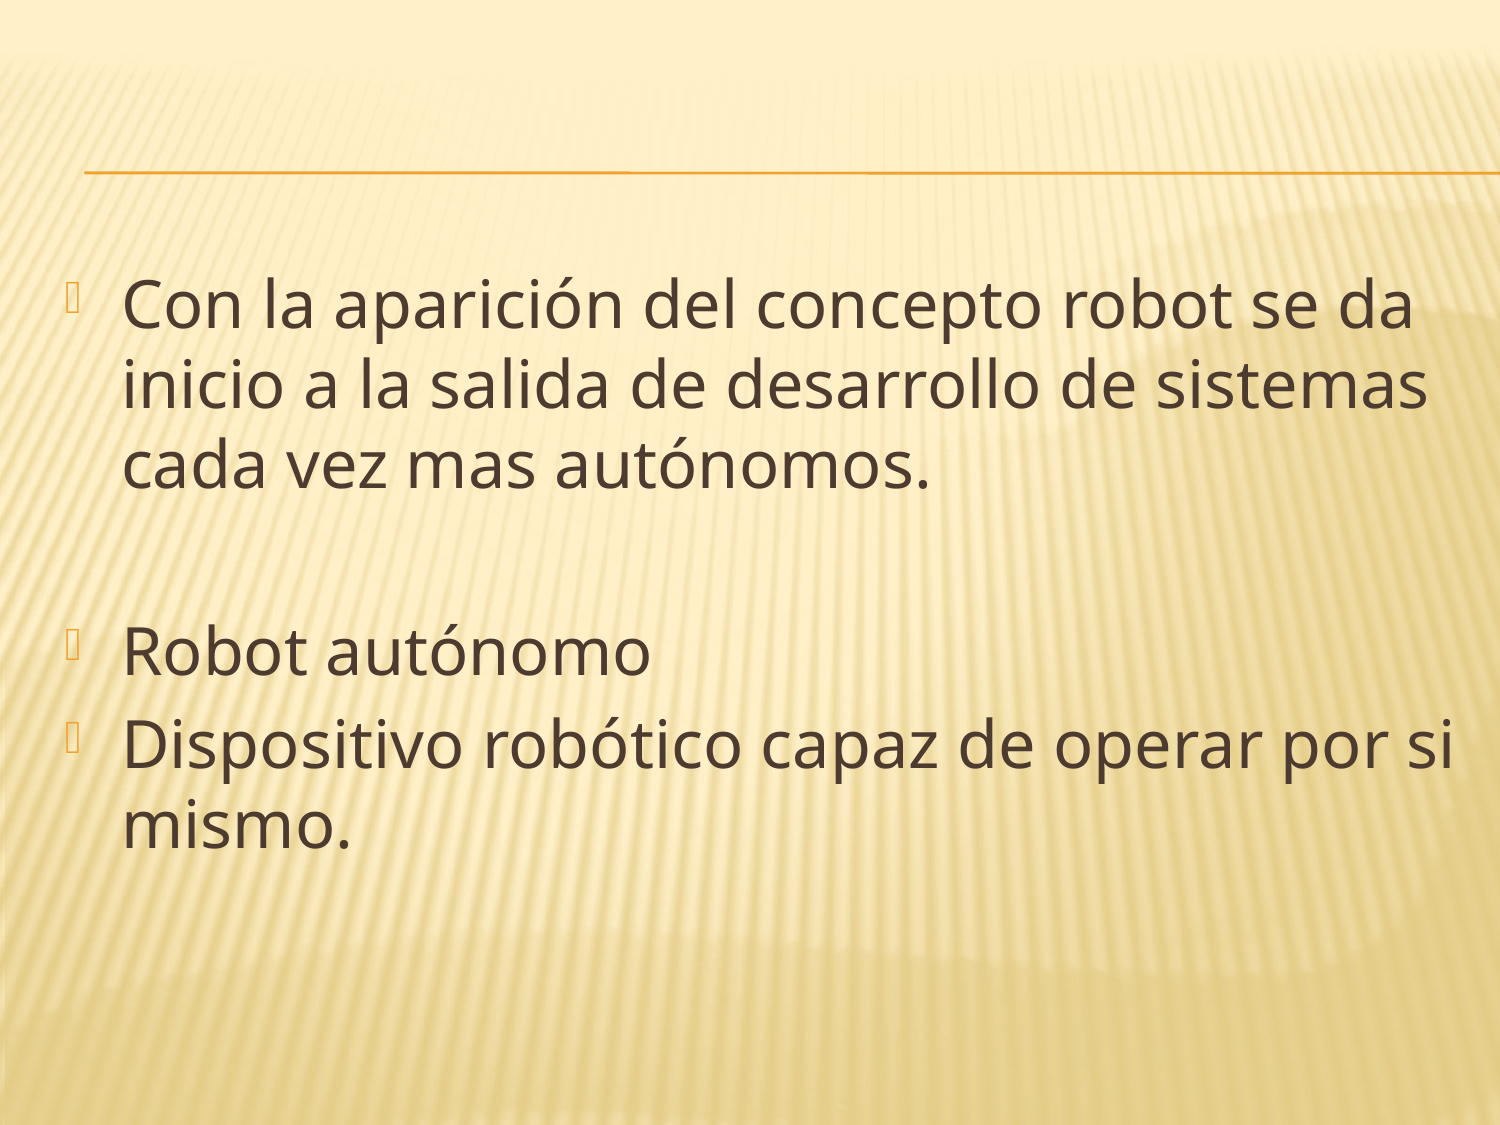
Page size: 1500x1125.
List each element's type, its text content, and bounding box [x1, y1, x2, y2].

list Con la aparición del concepto robot se da inicio a la salida de desarrollo de sistemas cada vez mas autónomos. Robot autónomo Dispositivo robótico capaz de operar por si mismo. [50, 254, 1475, 998]
